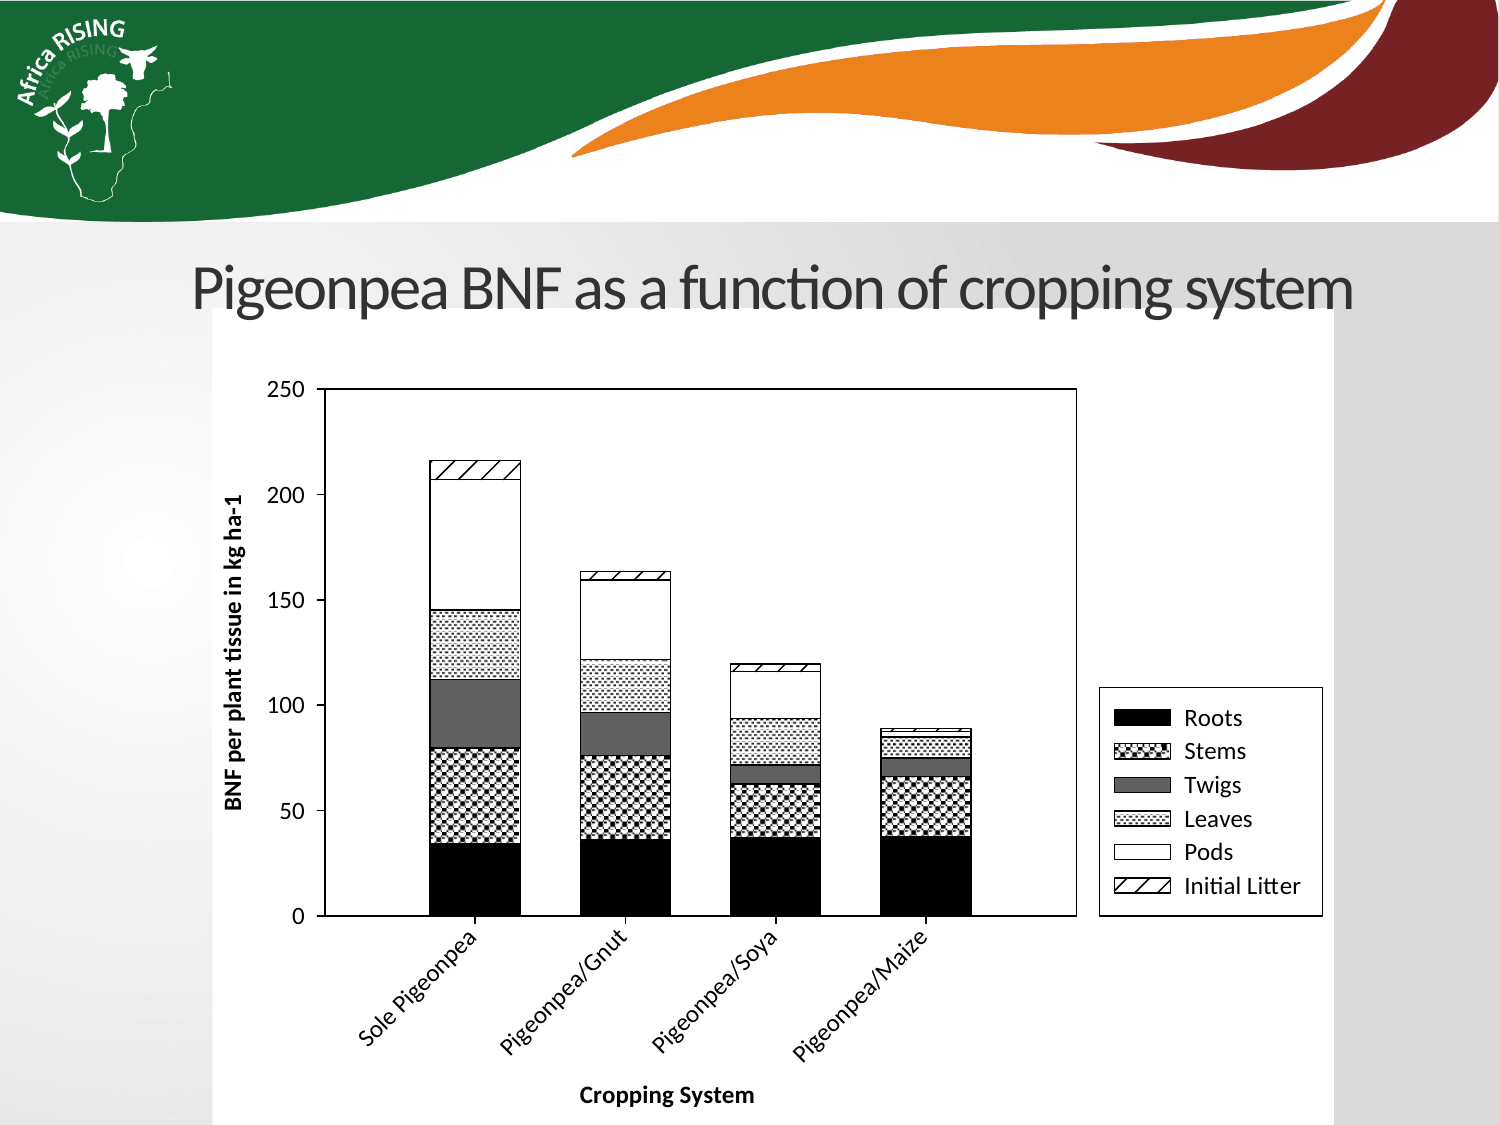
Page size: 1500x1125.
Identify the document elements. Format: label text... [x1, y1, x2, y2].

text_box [211, 307, 1335, 1125]
picture [0, 0, 1499, 222]
title Pigeonpea BNF as a function of cropping system [137, 237, 1410, 338]
